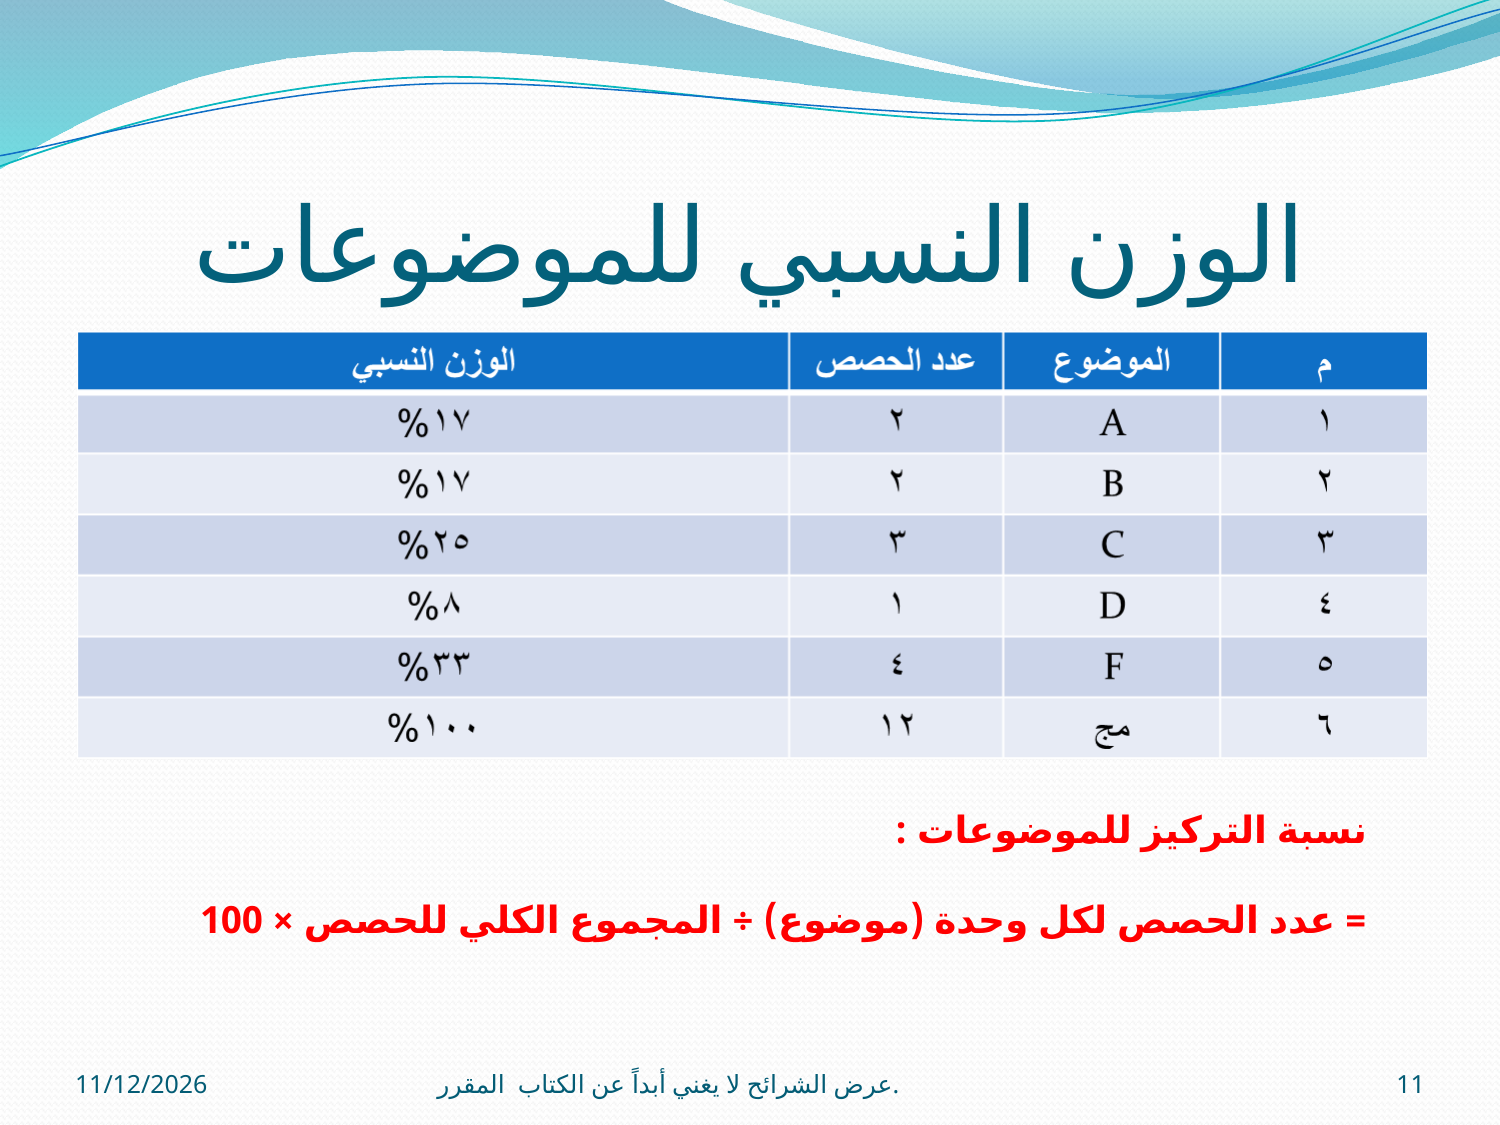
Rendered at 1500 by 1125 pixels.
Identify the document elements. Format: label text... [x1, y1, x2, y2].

text_box نسبة التركيز للموضوعات : = عدد الحصص لكل وحدة (موضوع) ÷ المجموع الكلي للحصص × 100 [123, 798, 1382, 949]
title الوزن النسبي للموضوعات [75, 115, 1425, 303]
footer عرض الشرائح لا يغني أبداً عن الكتاب المقرر. [437, 1042, 988, 1103]
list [77, 325, 1429, 773]
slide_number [75, 1042, 425, 1103]
slide_number 11 [1299, 1042, 1425, 1103]
